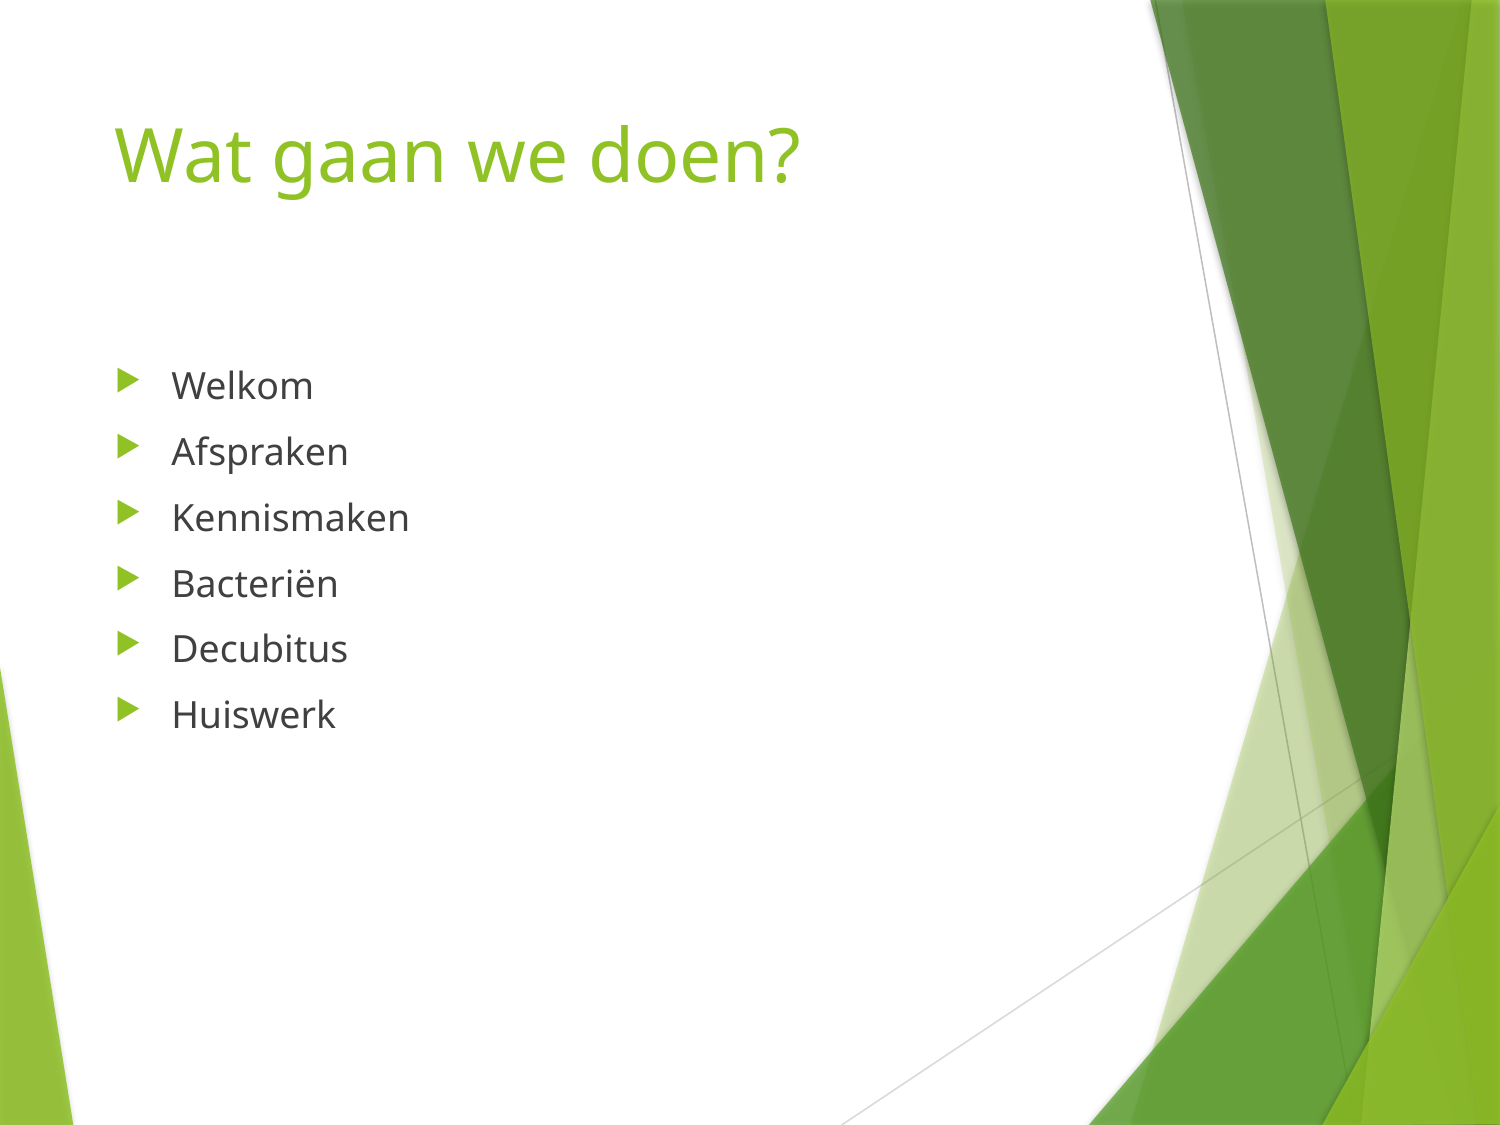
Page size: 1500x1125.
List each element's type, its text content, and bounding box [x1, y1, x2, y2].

list Welkom Afspraken Kennismaken Bacteriën Decubitus Huiswerk [99, 354, 1142, 992]
title Wat gaan we doen? [99, 99, 1142, 317]
